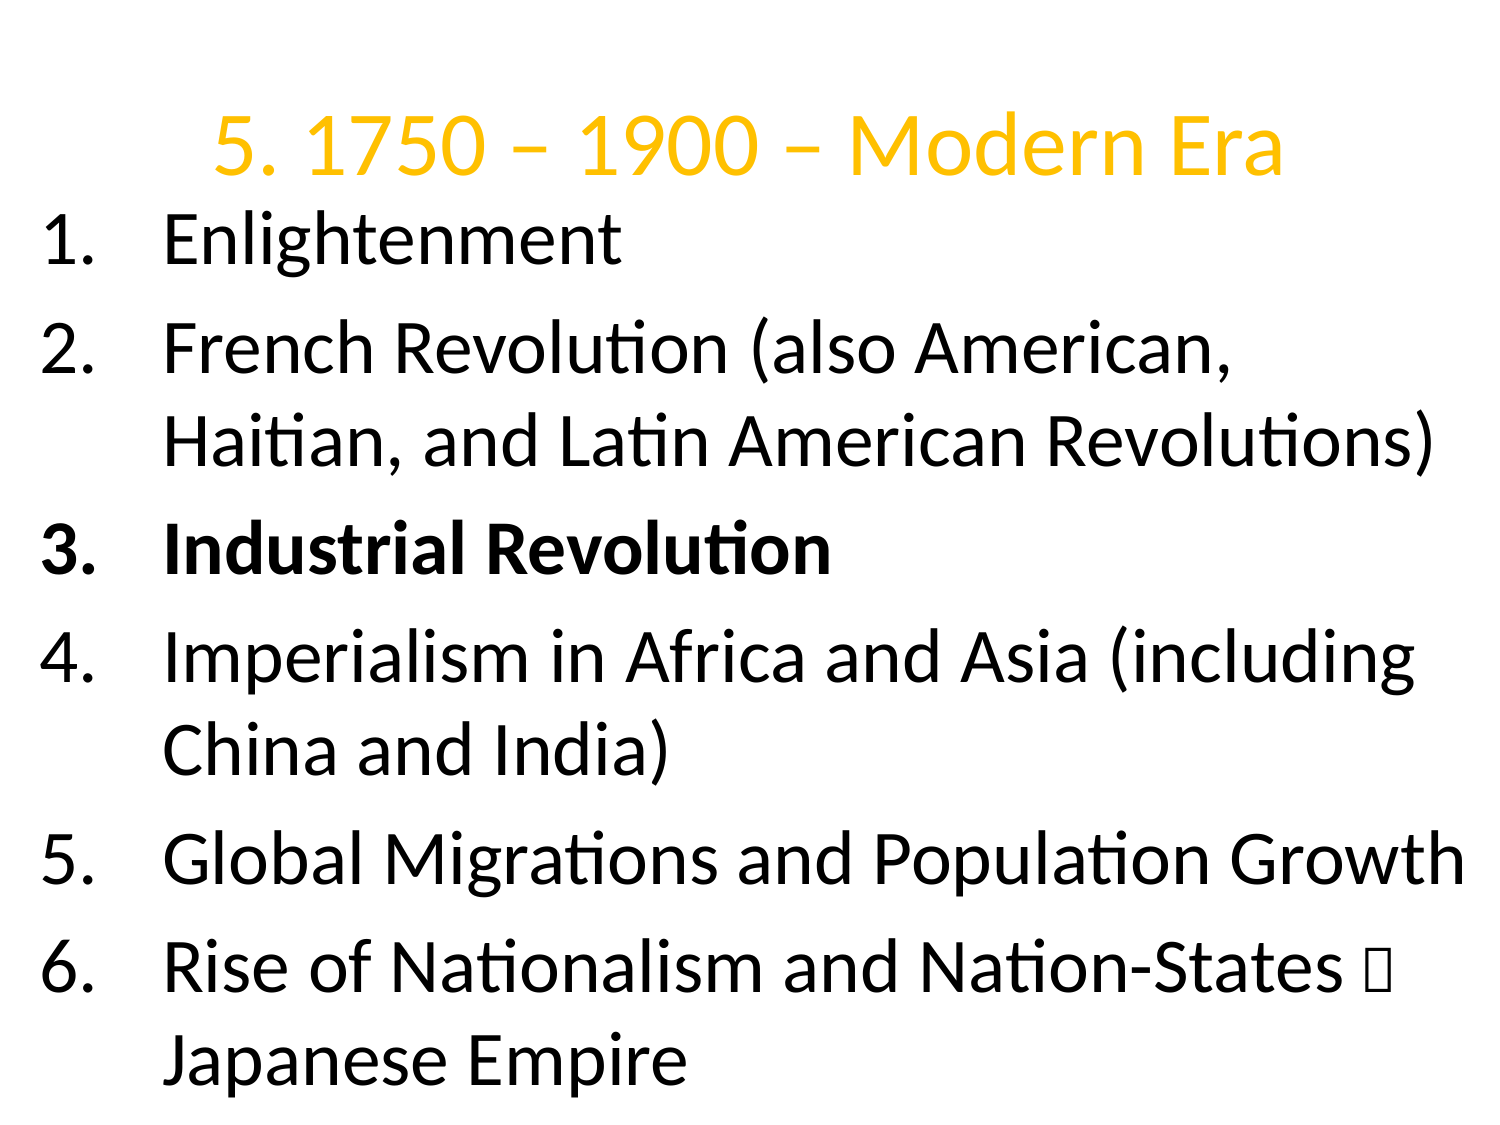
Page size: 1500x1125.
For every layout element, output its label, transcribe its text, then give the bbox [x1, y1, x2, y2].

title 5. 1750 – 1900 – Modern Era [75, 45, 1425, 180]
list Enlightenment French Revolution (also American, Haitian, and Latin American Revolutions) Industrial Revolution Imperialism in Africa and Asia (including China and India) Global Migrations and Population Growth Rise of Nationalism and Nation-States  Japanese Empire [24, 180, 1500, 1125]
